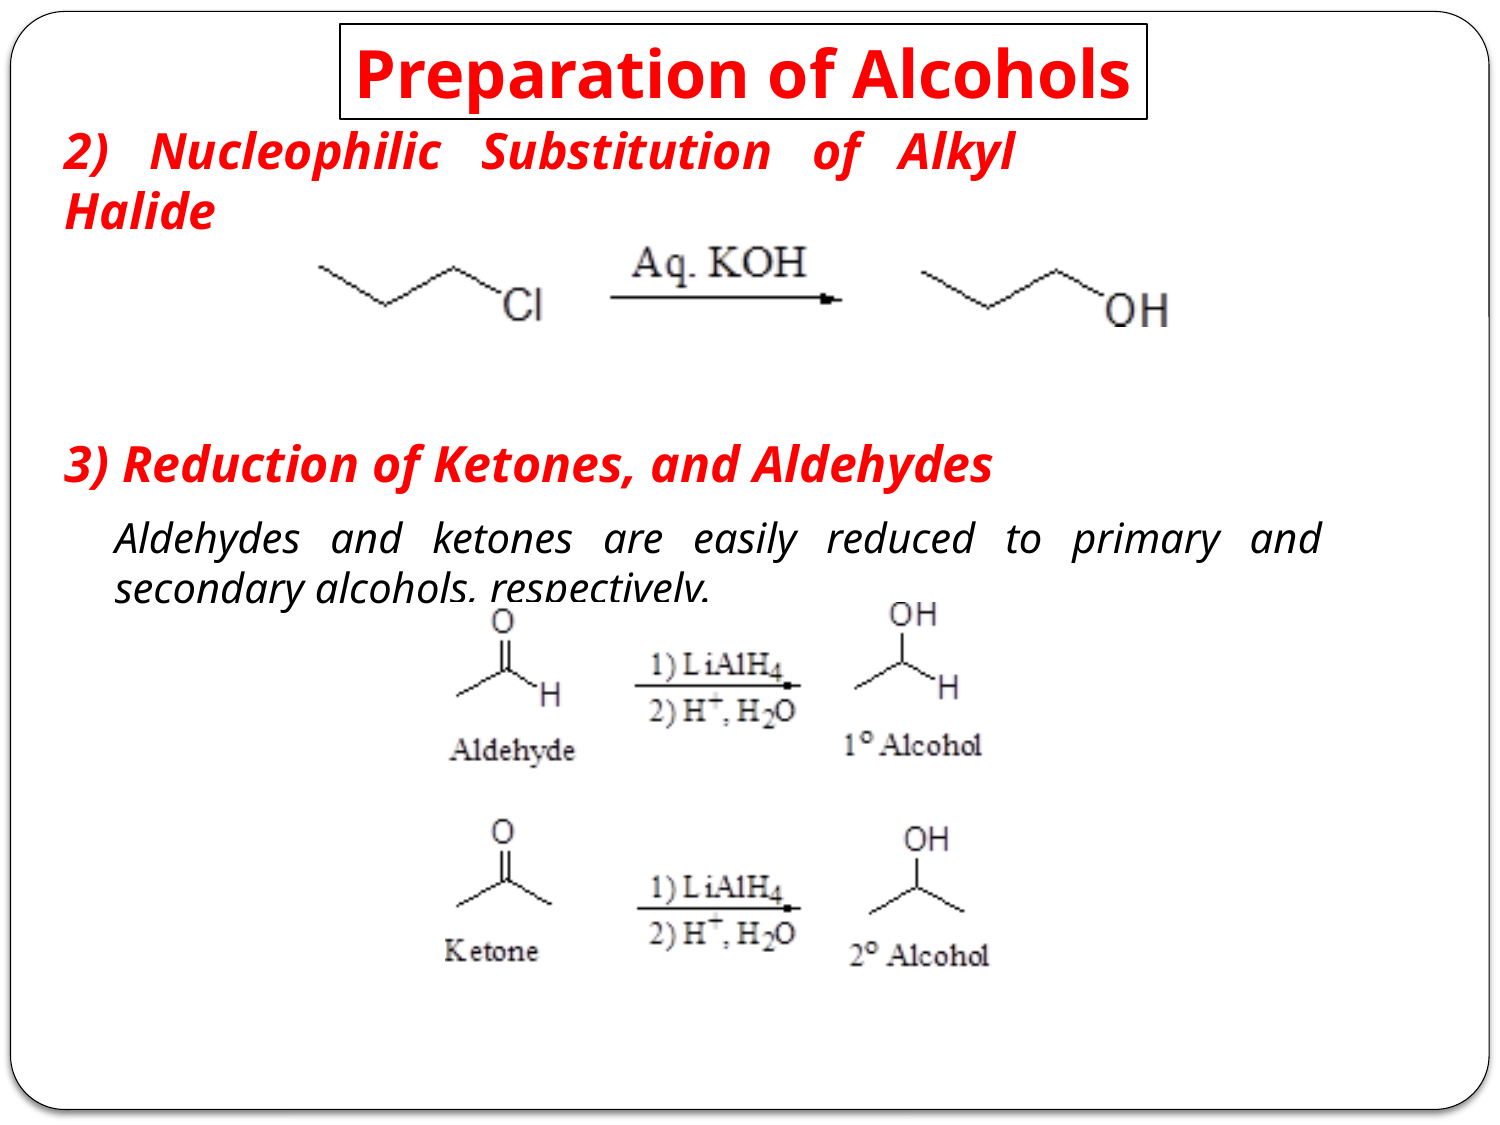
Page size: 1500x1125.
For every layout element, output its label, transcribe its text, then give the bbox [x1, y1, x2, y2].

picture [445, 602, 993, 974]
picture [314, 242, 1173, 327]
text_box 2) Nucleophilic Substitution of Alkyl Halide [50, 112, 1031, 248]
text_box Preparation of Alcohols [339, 23, 1148, 120]
text_box Aldehydes and ketones are easily reduced to primary and secondary alcohols, respectively. [99, 504, 1338, 620]
text_box 3) Reduction of Ketones, and Aldehydes [50, 424, 1150, 500]
